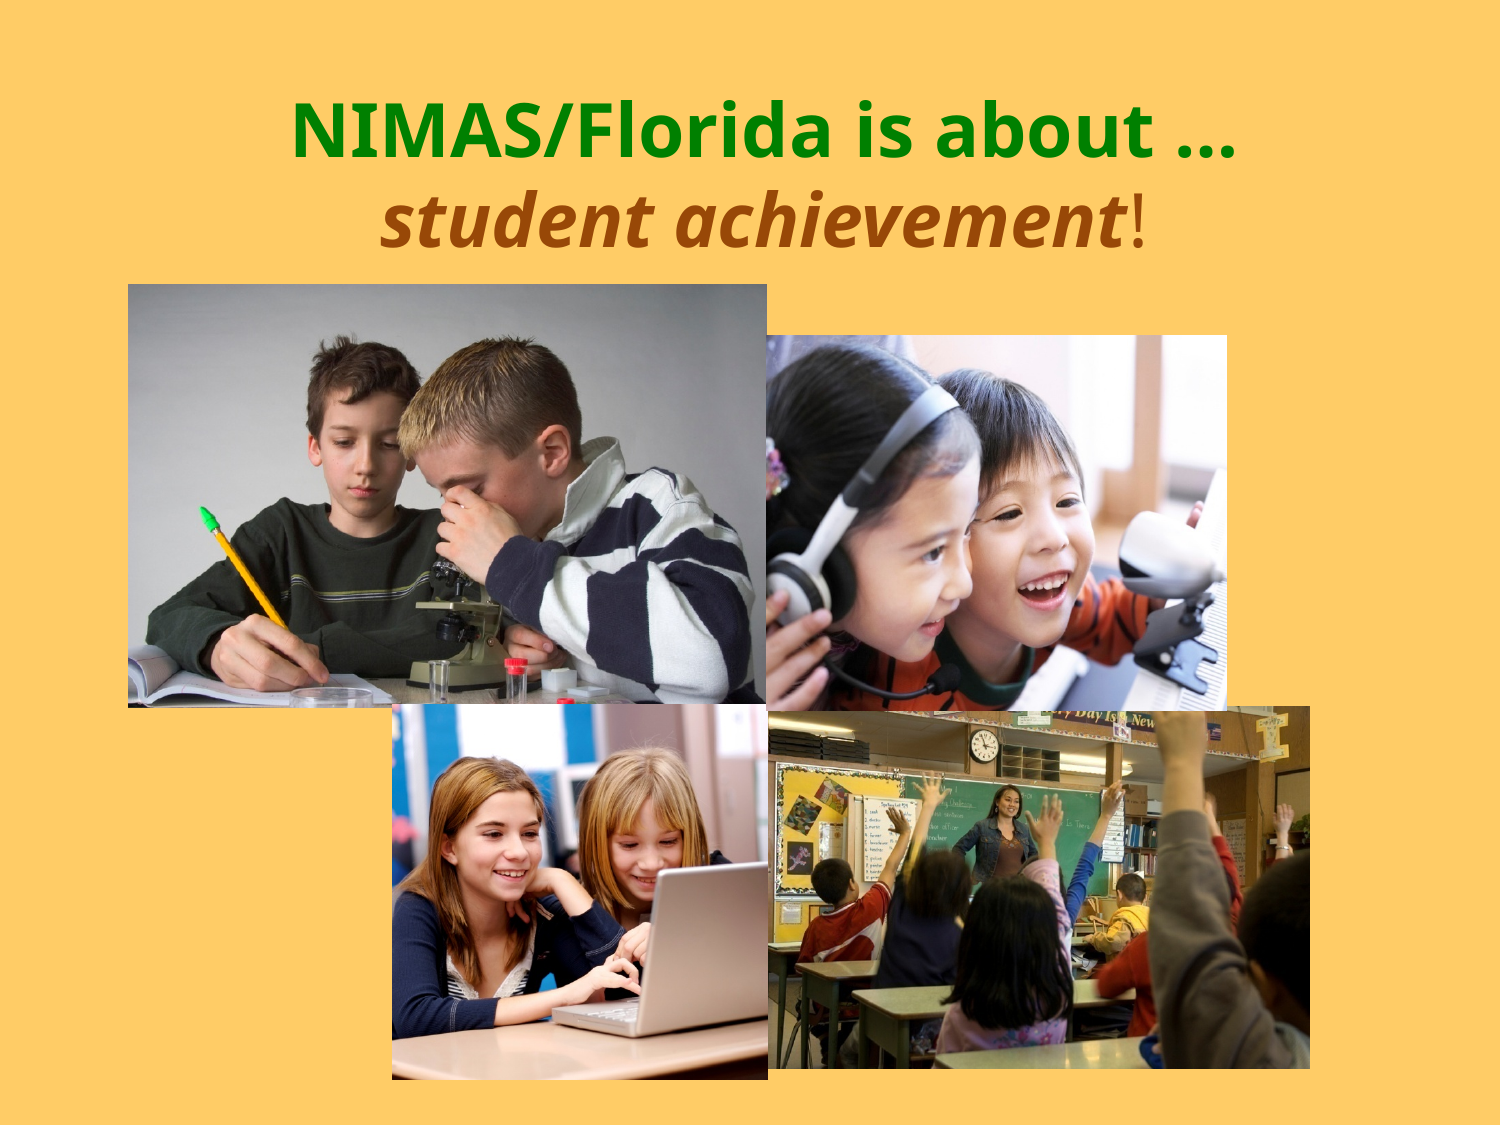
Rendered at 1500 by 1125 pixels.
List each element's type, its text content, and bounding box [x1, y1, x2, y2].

text_box NIMAS/Florida is about … student achievement! [245, 75, 1283, 271]
picture [128, 284, 1311, 1081]
